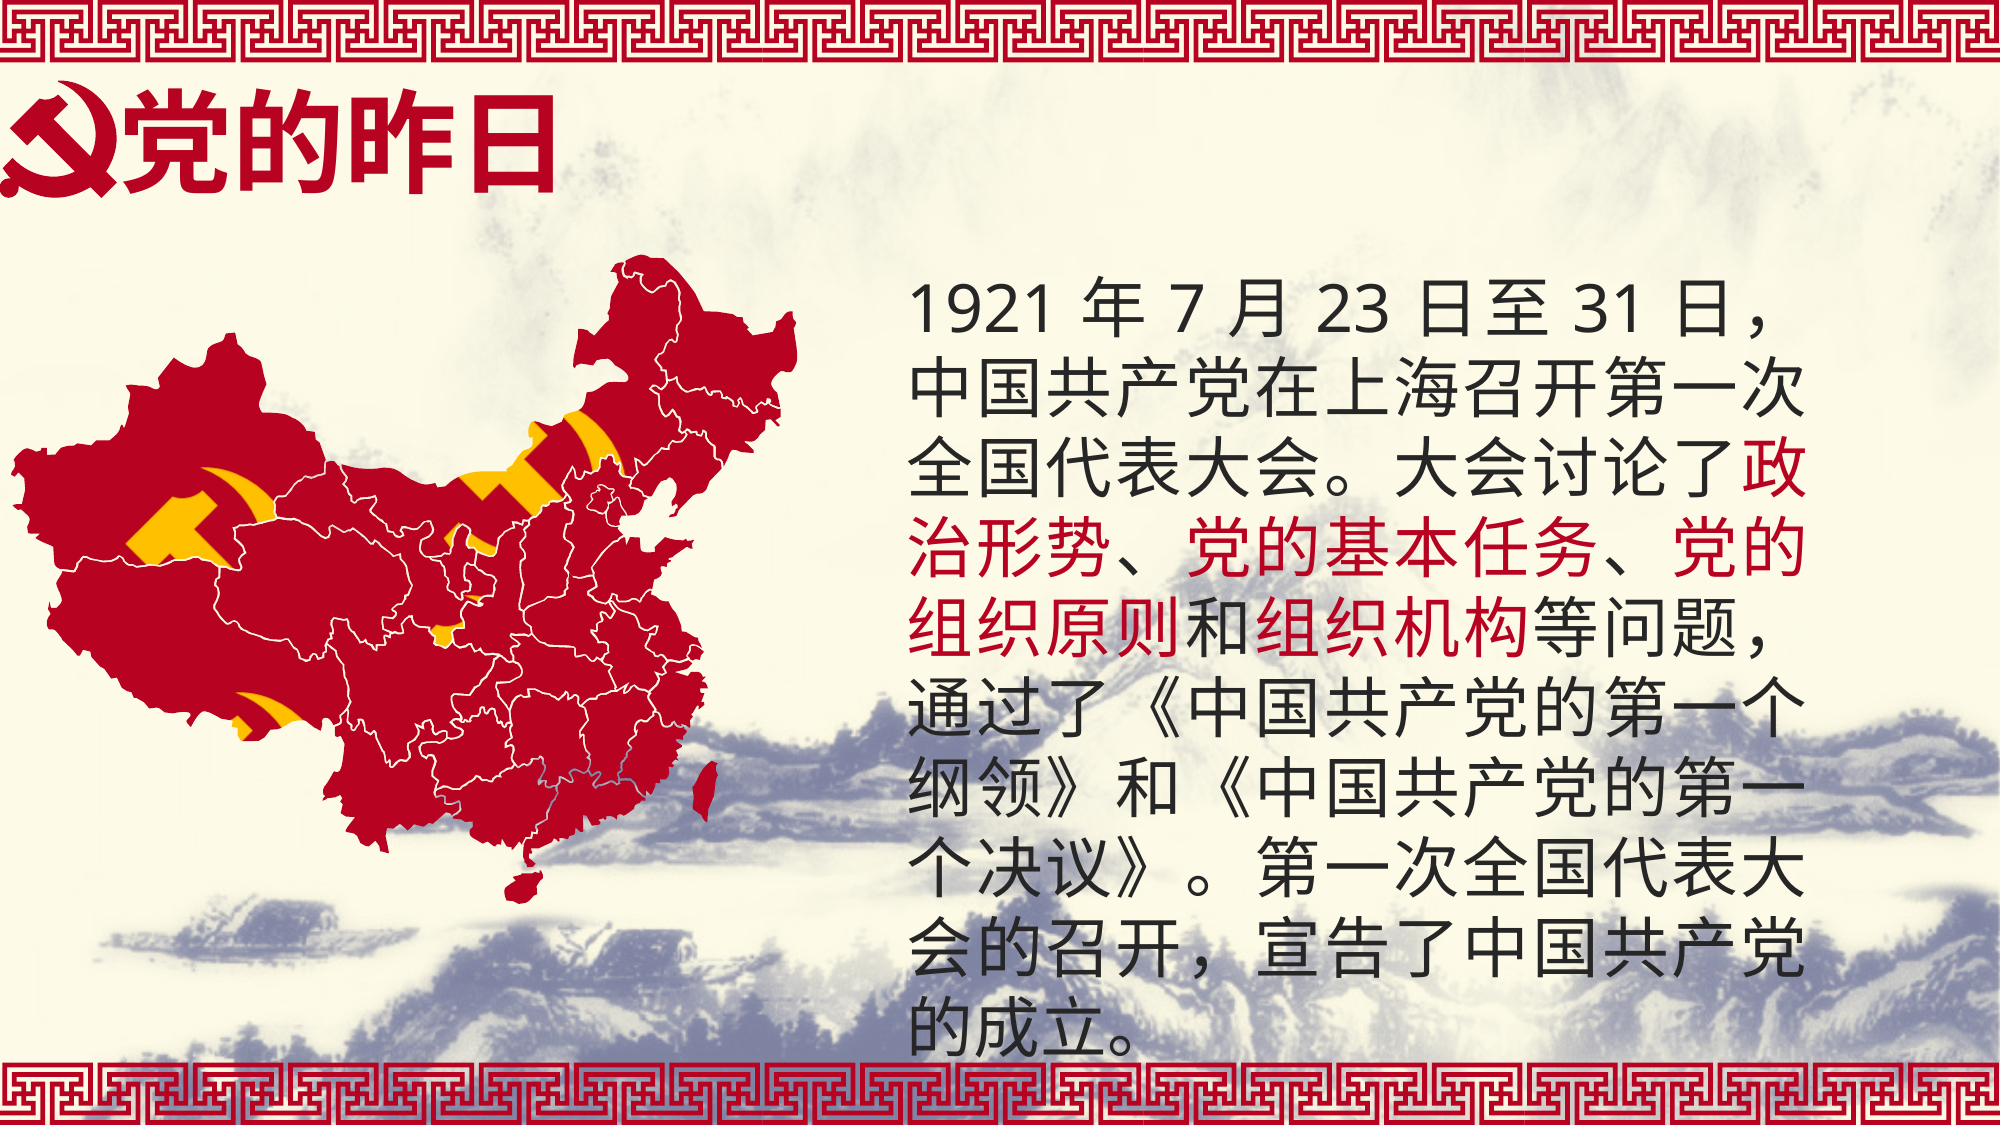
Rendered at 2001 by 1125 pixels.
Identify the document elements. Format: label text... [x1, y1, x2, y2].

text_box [11, 253, 798, 904]
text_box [0, 64, 583, 217]
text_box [0, 0, 2000, 63]
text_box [0, 1062, 2000, 1125]
text_box 1921年7月23日至31日，中国共产党在上海召开第一次全国代表大会。大会讨论了政治形势、党的基本任务、党的组织原则和组织机构等问题，通过了《中国共产党的第一个纲领》和《中国共产党的第一个决议》。第一次全国代表大会的召开，宣告了中国共产党的成立。 [892, 258, 1823, 1062]
